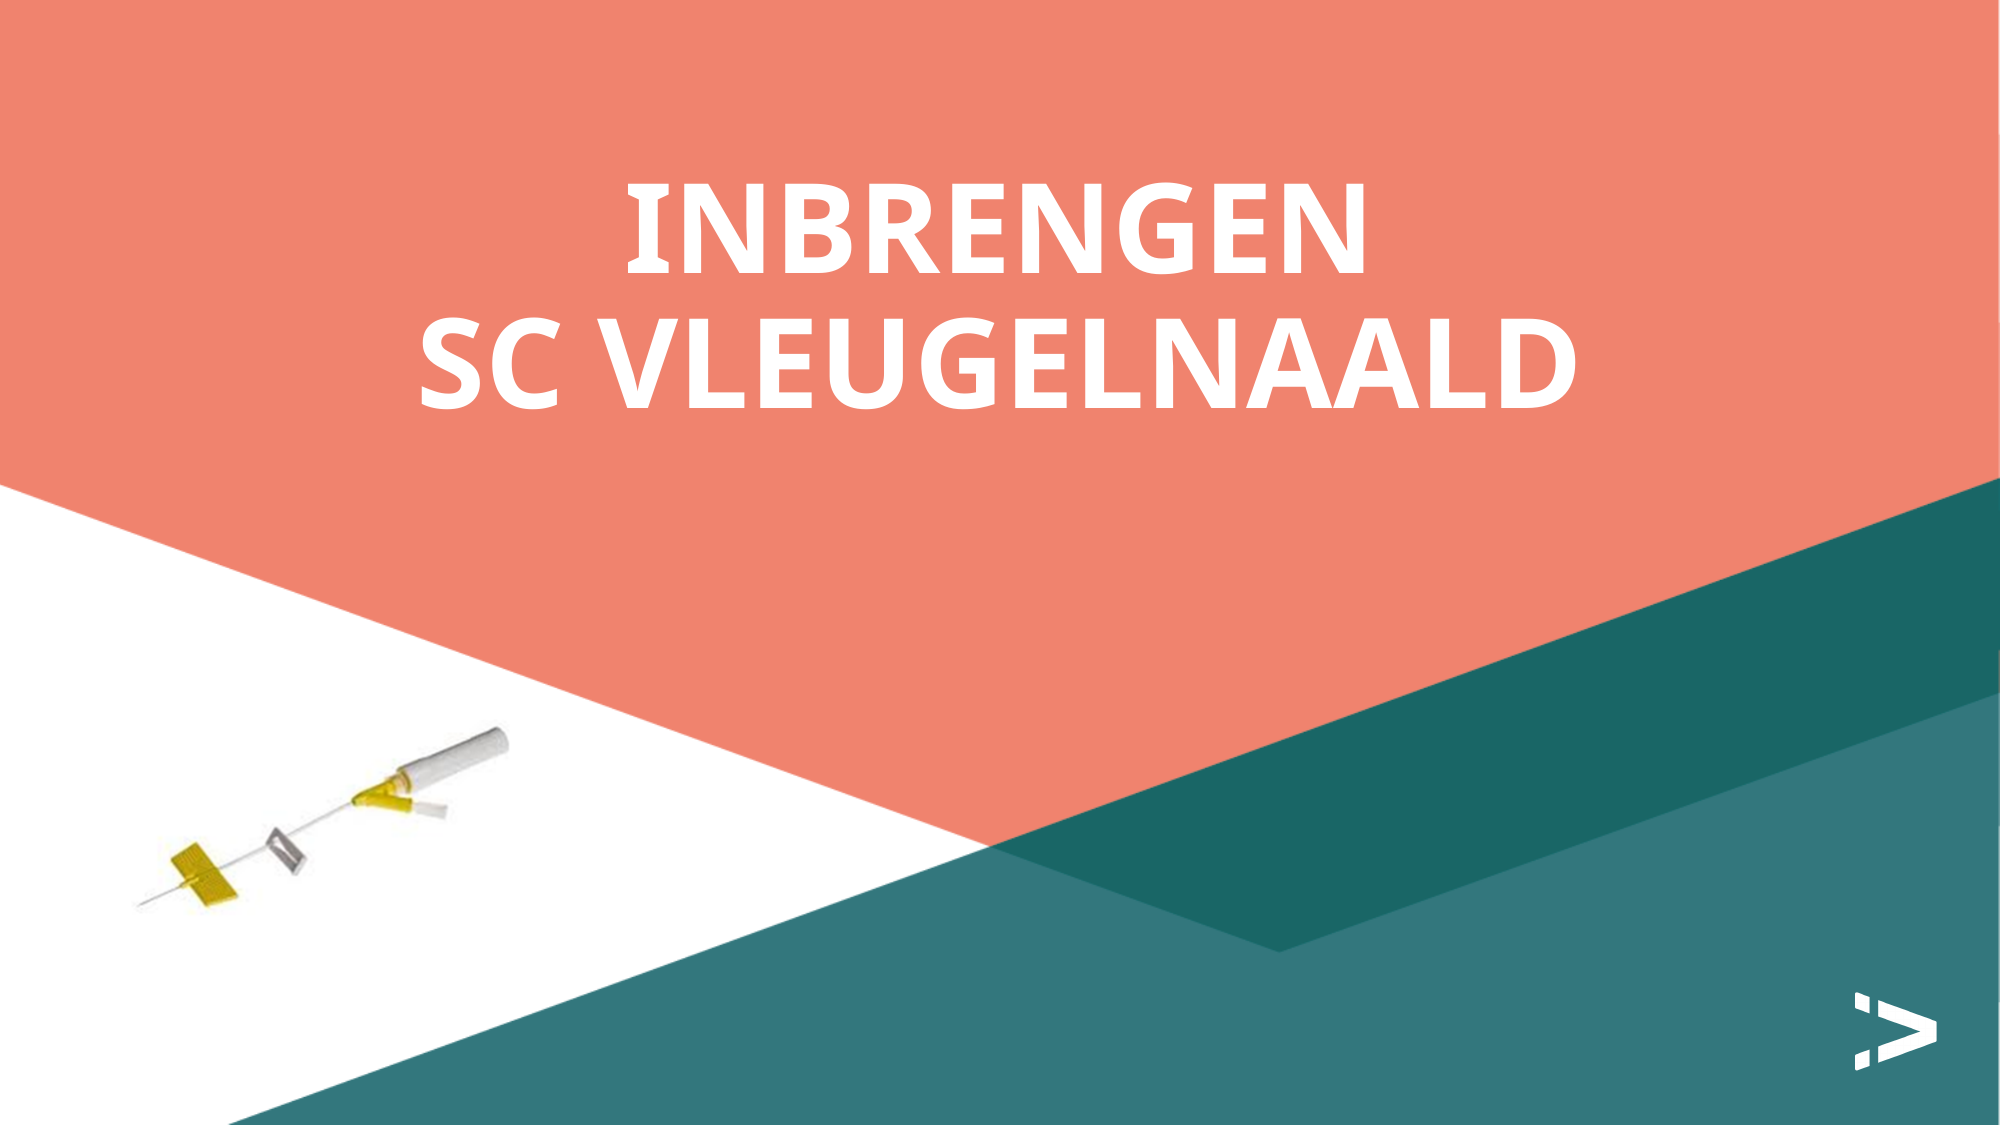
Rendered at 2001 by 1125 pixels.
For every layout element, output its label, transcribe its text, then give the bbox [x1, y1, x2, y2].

title Inbrengen SC vleugelnaald [249, 51, 1750, 443]
picture [0, 0, 2000, 1125]
